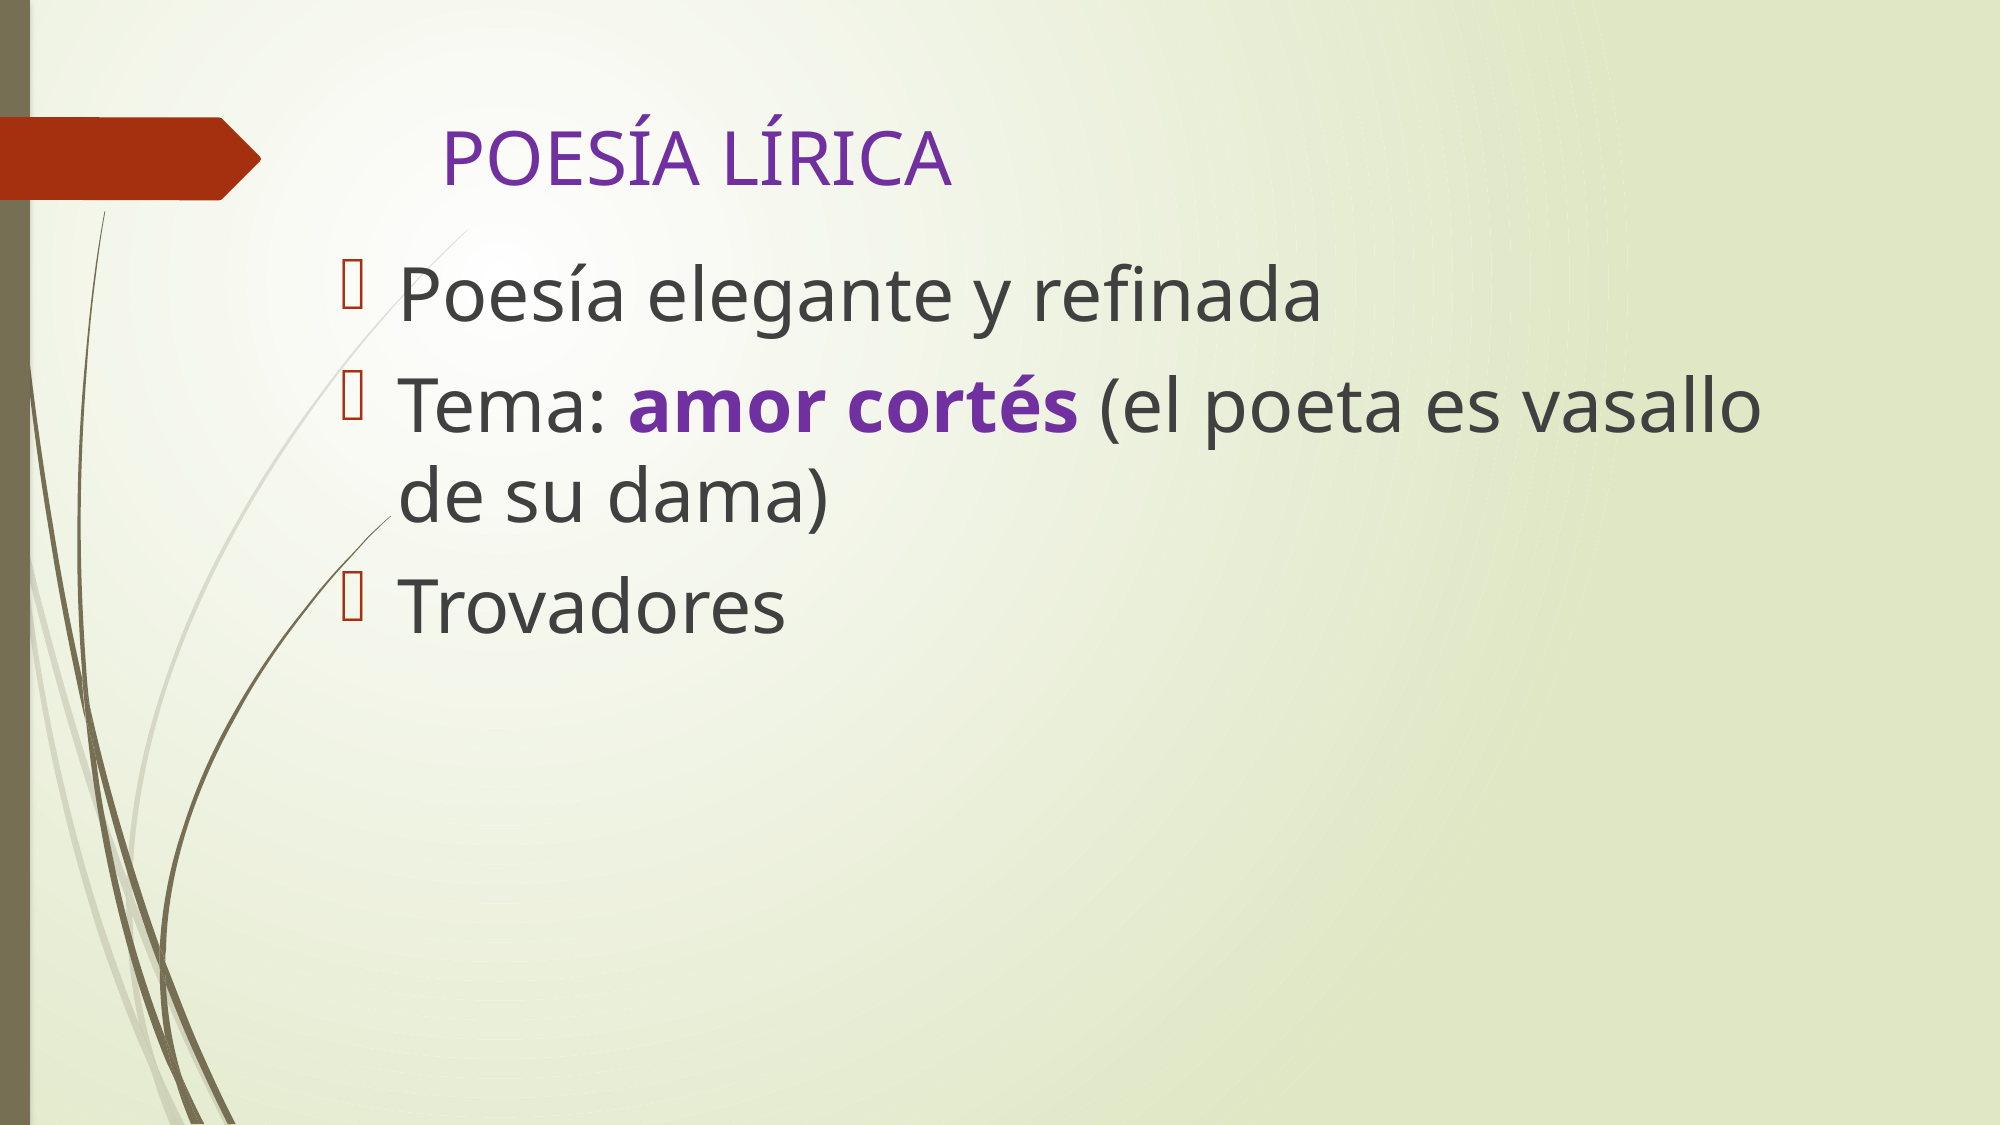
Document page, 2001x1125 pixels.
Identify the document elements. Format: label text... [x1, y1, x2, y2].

list Poesía elegante y refinada Tema: amor cortés (el poeta es vasallo de su dama) Trovadores [325, 239, 1888, 970]
title POESÍA LÍRICA [425, 102, 1888, 239]
